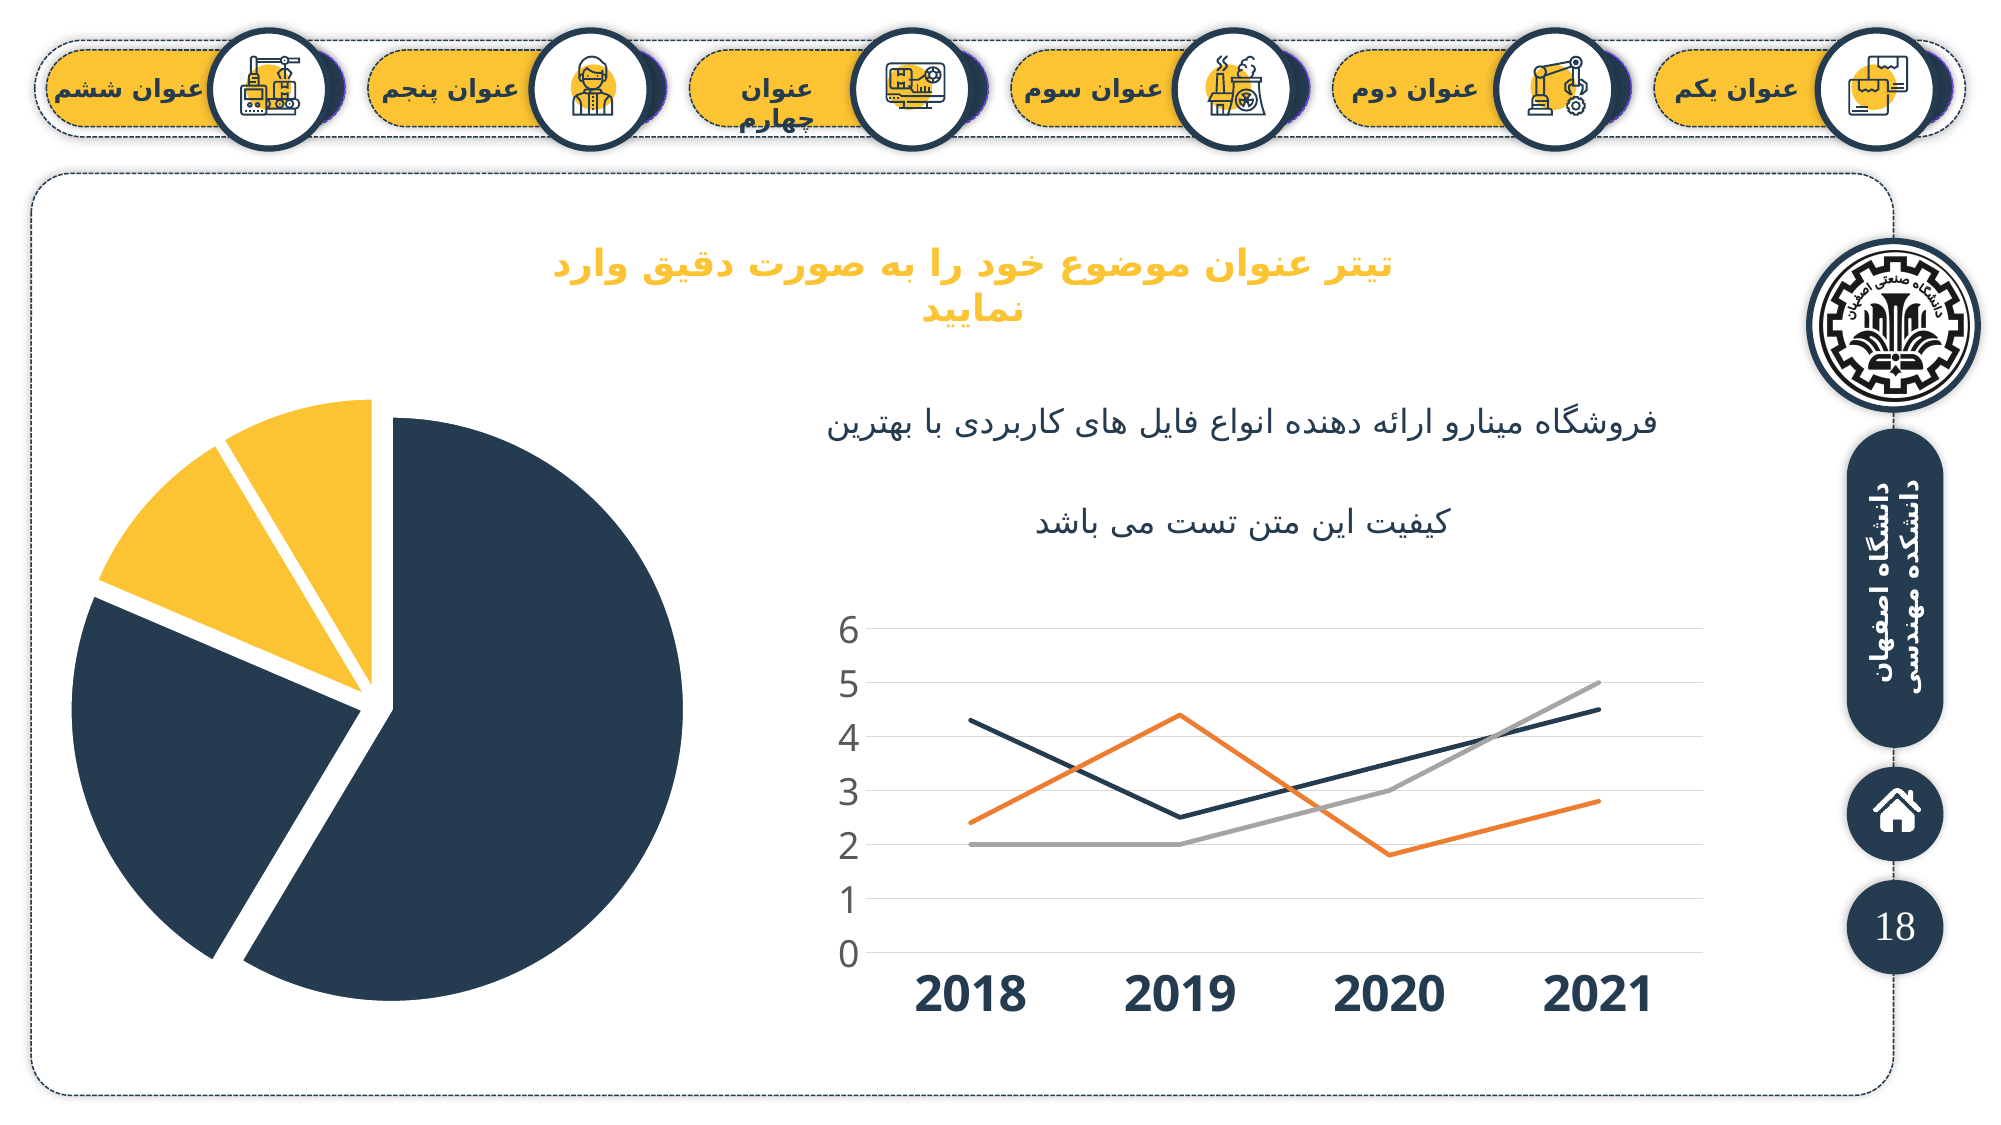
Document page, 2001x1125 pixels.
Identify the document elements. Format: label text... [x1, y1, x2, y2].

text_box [240, 55, 301, 116]
text_box [614, 75, 618, 100]
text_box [885, 62, 946, 109]
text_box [1207, 55, 1267, 116]
picture [1873, 786, 1921, 833]
text_box تیتر عنوان موضوع خود را به صورت دقیق وارد نمایید [528, 231, 1419, 337]
text_box فروشگاه مینارو ارائه دهنده انواع فایل های کاربردی با بهترین کیفیت این متن تست می باشد [792, 333, 1694, 548]
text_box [572, 55, 614, 116]
text_box عنوان ششم [37, 65, 221, 110]
text_box دانشگاه اصفهان دانشکده مهندسی [1855, 426, 1931, 748]
text_box عنوان دوم [1323, 65, 1507, 110]
chart [56, 376, 698, 1035]
picture [1819, 250, 1970, 402]
text_box عنوان سوم [1002, 65, 1186, 110]
text_box عنوان چهارم [690, 65, 864, 140]
slide_number 18 [1846, 891, 1944, 952]
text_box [1527, 55, 1588, 116]
text_box عنوان پنجم [358, 65, 543, 110]
chart [820, 594, 1722, 1035]
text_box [1848, 55, 1909, 116]
text_box عنوان یکم [1645, 65, 1829, 110]
